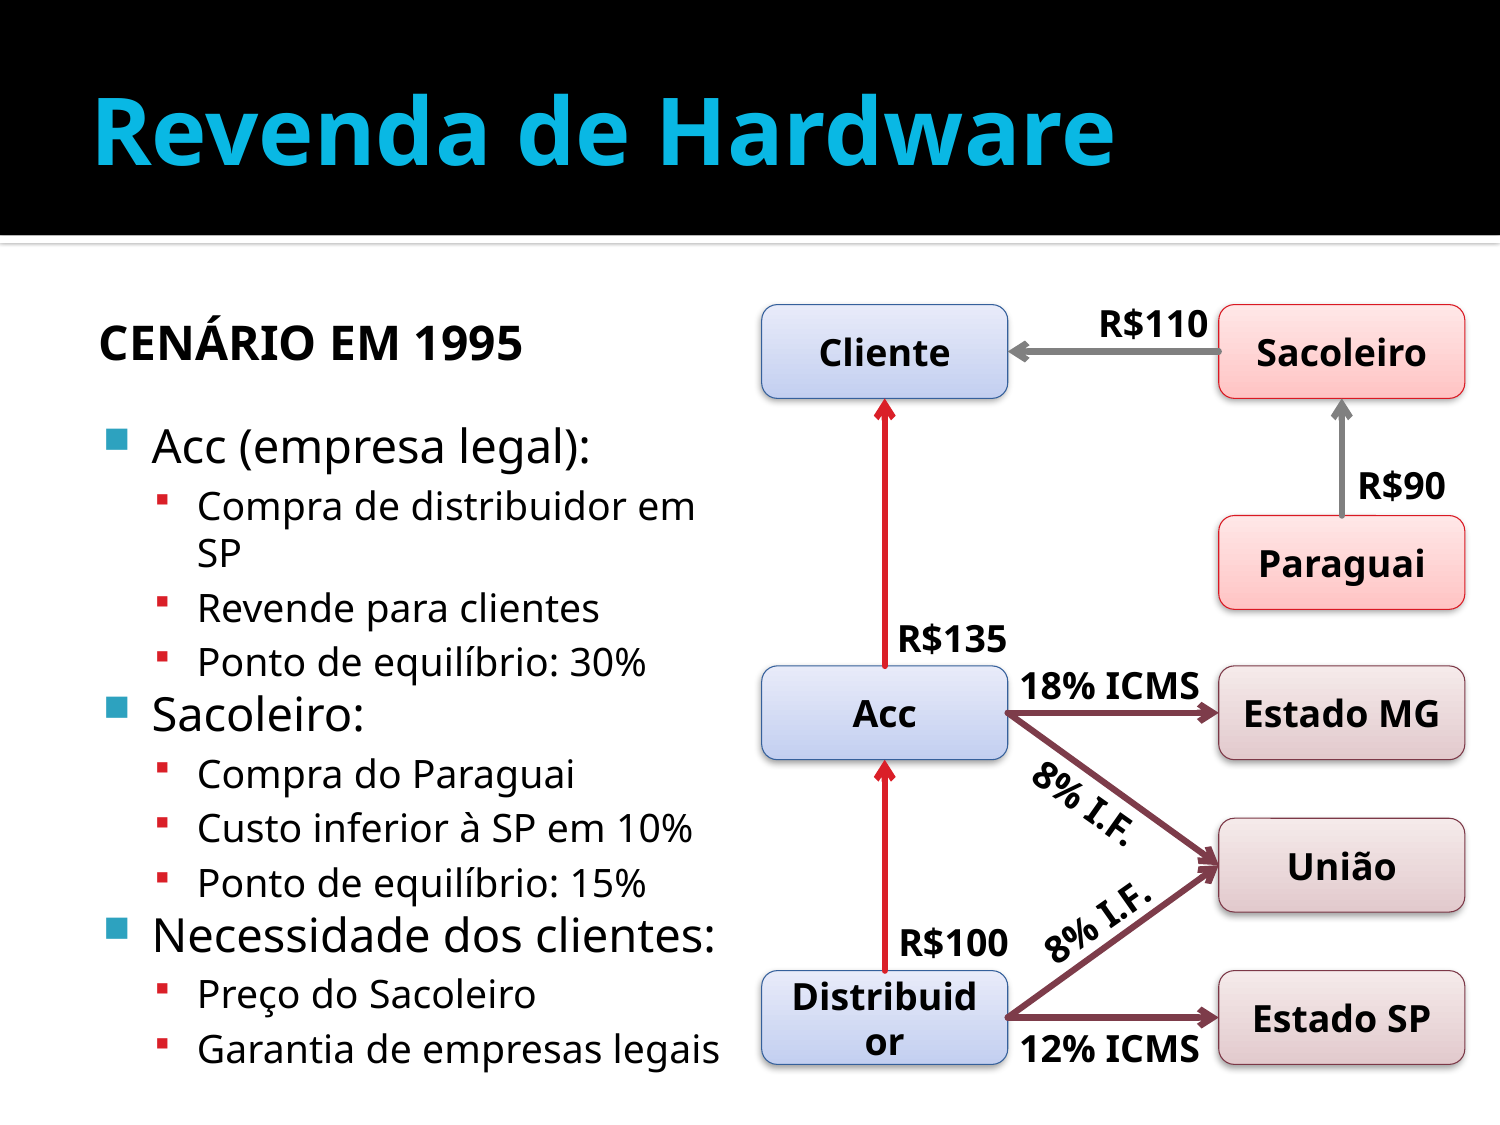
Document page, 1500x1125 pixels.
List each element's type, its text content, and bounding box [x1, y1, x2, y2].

list Cenário em 1995 [75, 278, 738, 396]
text_box R$100 [883, 911, 1001, 972]
text_box R$135 [882, 607, 1023, 668]
text_box Cliente [761, 304, 1001, 399]
title Revenda de Hardware [75, 24, 1425, 231]
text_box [1007, 654, 1465, 1079]
text_box Distribuidor [761, 970, 1001, 1065]
text_box Acc [761, 665, 1001, 761]
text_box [1007, 292, 1465, 610]
list Acc (empresa legal): Compra de distribuidor em SP Revende para clientes Ponto de equilíbrio: 30% Sacoleiro: Compra do Paraguai Custo inferior à SP em 10% Ponto de equilíbrio: 15% Necessidade dos clientes: Preço do Sacoleiro Garantia de empresas legais [75, 401, 738, 1090]
